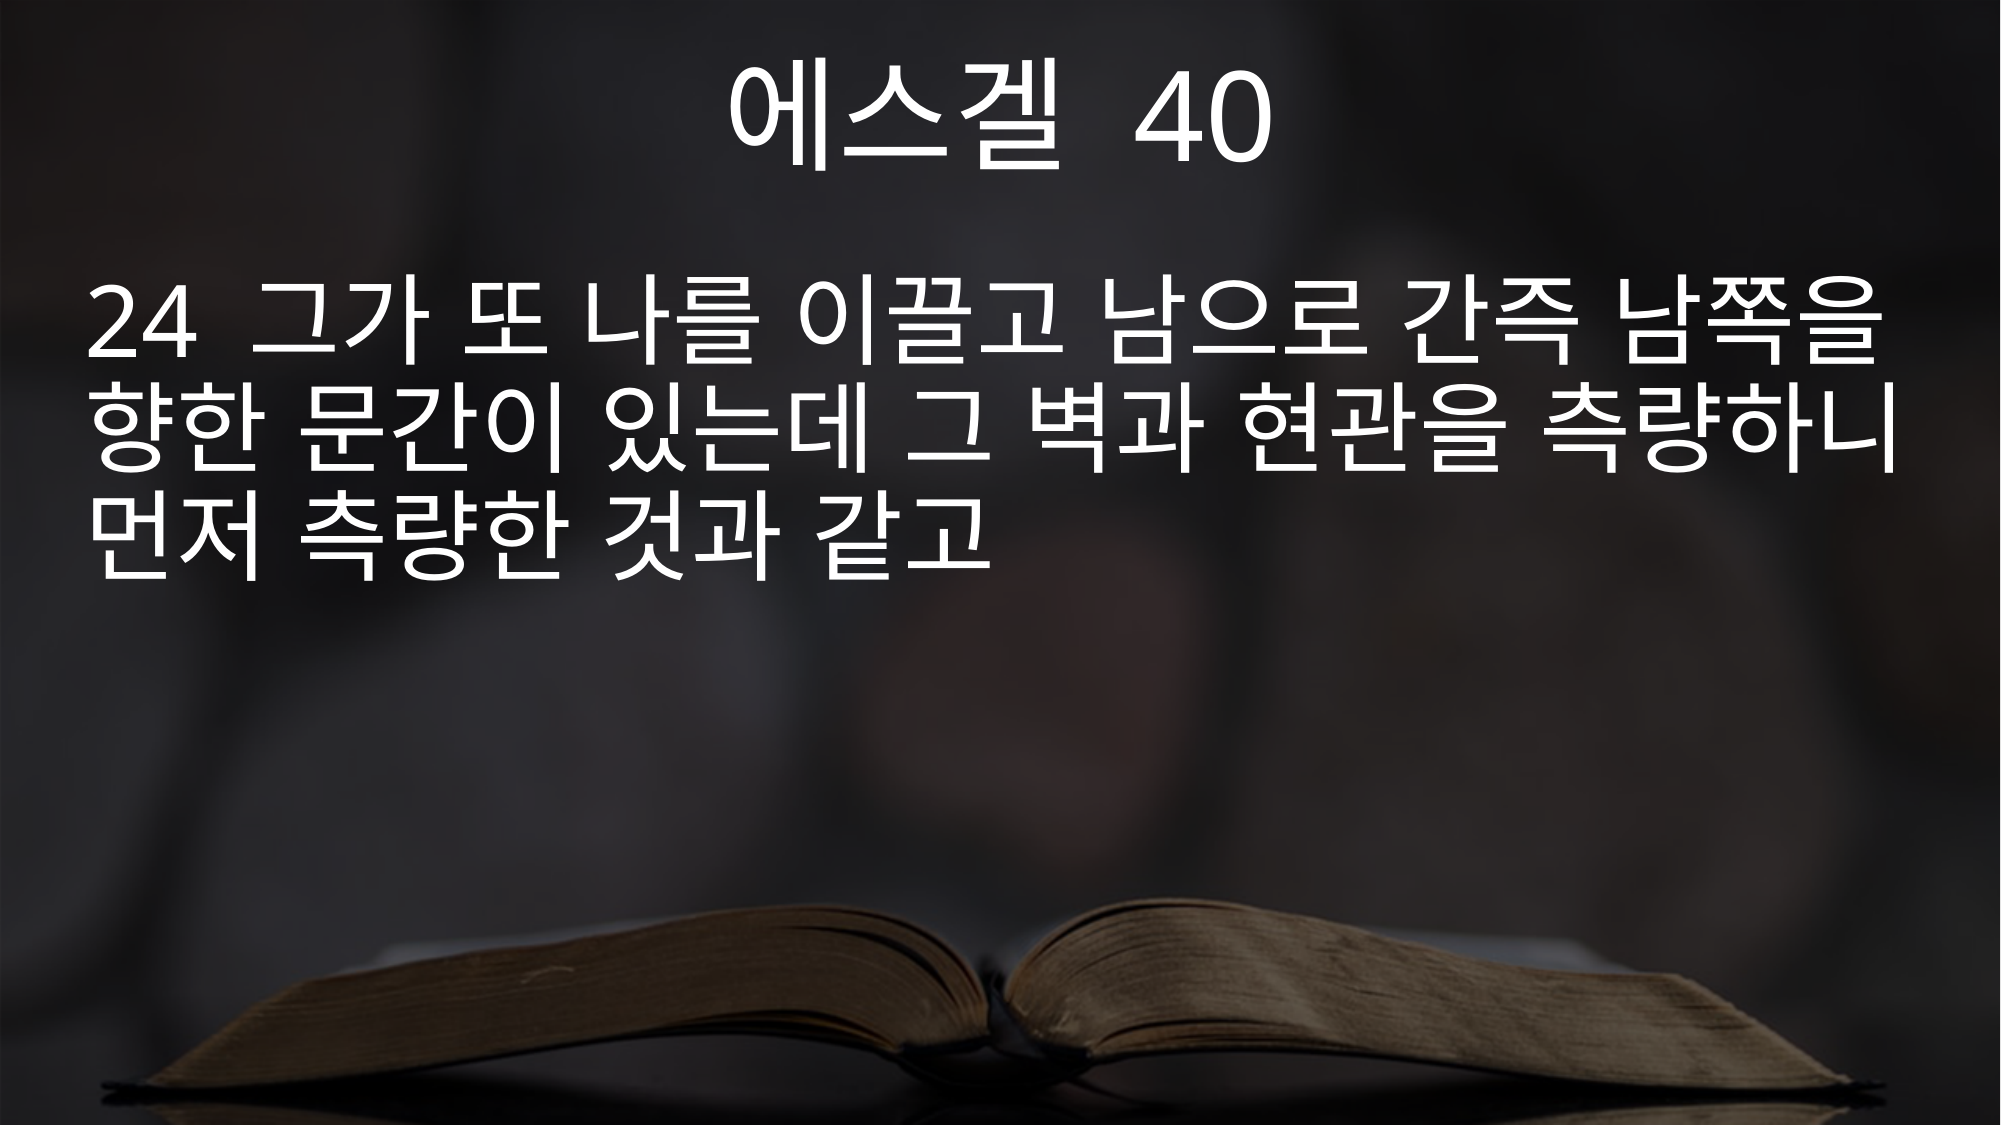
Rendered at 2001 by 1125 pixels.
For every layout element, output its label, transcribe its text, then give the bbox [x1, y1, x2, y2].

list 24 그가 또 나를 이끌고 남으로 간즉 남쪽을 향한 문간이 있는데 그 벽과 현관을 측량하니 먼저 측량한 것과 같고 [69, 263, 1953, 423]
footer 에스겔 40 [0, 32, 2000, 192]
picture [0, 0, 2001, 1125]
